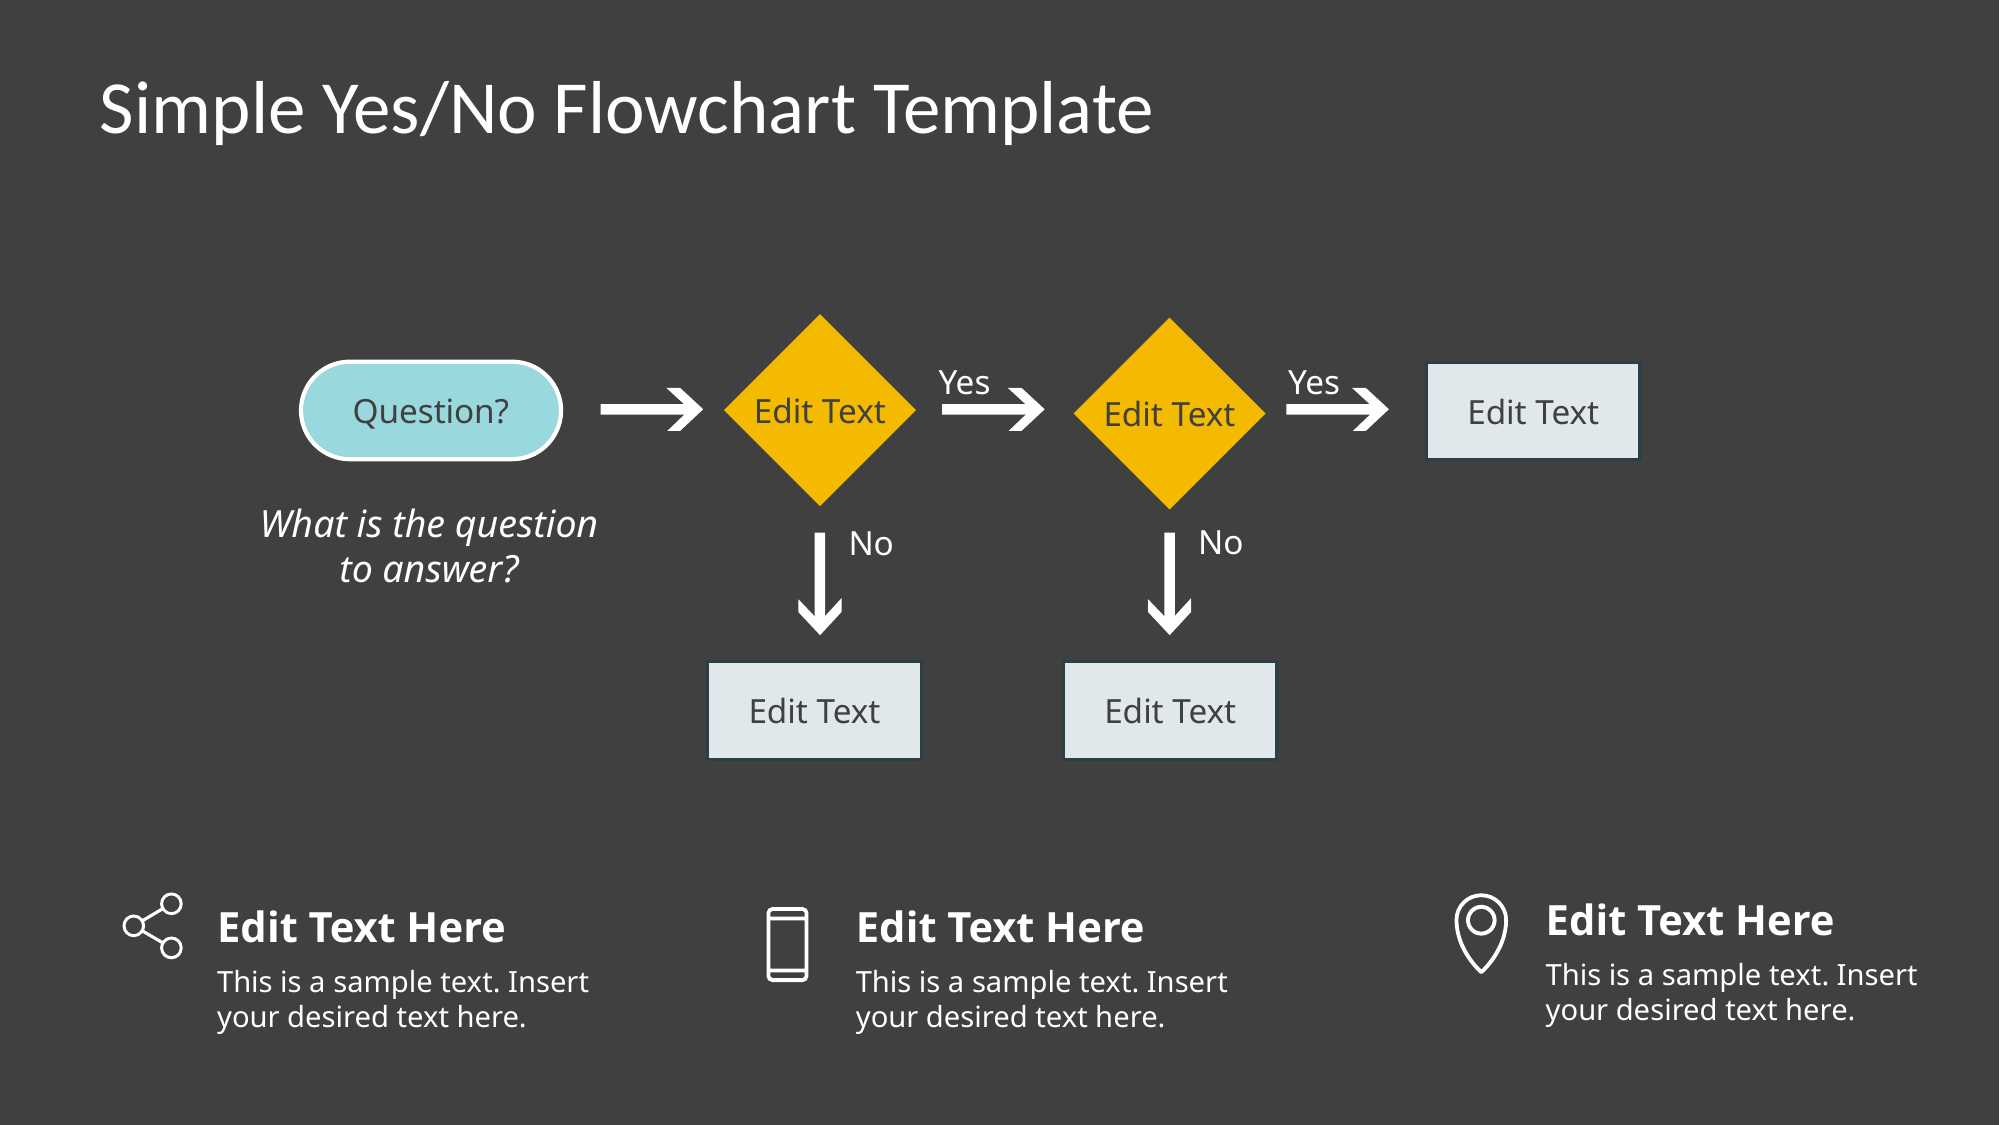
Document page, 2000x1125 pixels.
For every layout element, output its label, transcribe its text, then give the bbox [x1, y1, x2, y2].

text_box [768, 562, 872, 606]
text_box Edit Text [706, 660, 923, 761]
text_box Edit Text [721, 311, 919, 509]
text_box No [1183, 514, 1348, 569]
text_box Yes [1273, 353, 1438, 409]
text_box No [833, 514, 999, 570]
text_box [600, 387, 704, 432]
text_box Yes [923, 353, 1089, 409]
text_box [122, 892, 183, 960]
text_box Question? [298, 359, 564, 462]
text_box [1454, 893, 1509, 974]
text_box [1286, 387, 1390, 432]
text_box Edit Text [1061, 660, 1279, 761]
title Simple Yes/No Flowchart Template [99, 45, 1900, 162]
text_box This is a sample text. Insert your desired text here. [1545, 956, 1931, 1027]
text_box This is a sample text. Insert your desired text here. [217, 963, 602, 1034]
text_box Edit Text Here [1545, 893, 1931, 944]
text_box Edit Text [1071, 315, 1268, 512]
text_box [941, 387, 1045, 432]
text_box This is a sample text. Insert your desired text here. [855, 963, 1241, 1034]
text_box Edit Text Here [855, 901, 1241, 952]
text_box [1118, 562, 1222, 606]
text_box Edit Text Here [217, 901, 602, 952]
text_box [766, 907, 809, 983]
text_box Edit Text [1424, 360, 1642, 462]
text_box What is the question to answer? [236, 492, 622, 598]
